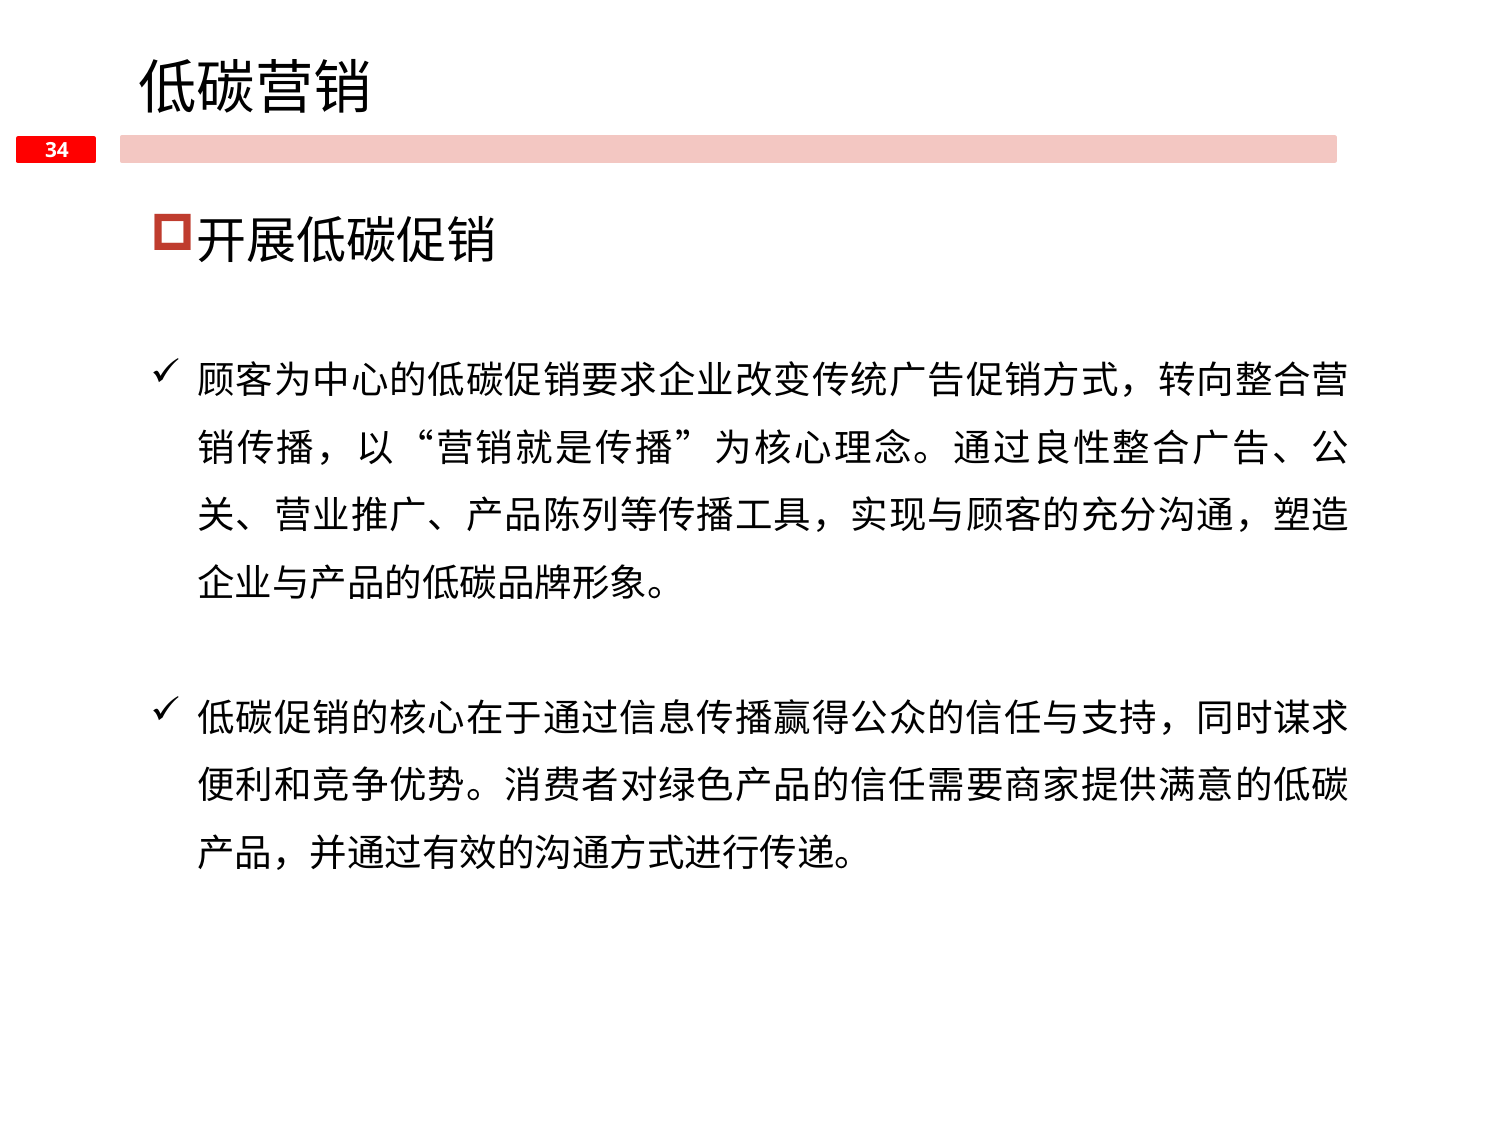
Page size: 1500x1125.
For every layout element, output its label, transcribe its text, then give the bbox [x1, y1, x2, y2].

text_box 低碳营销 [123, 42, 958, 128]
text_box [17, 129, 97, 189]
text_box 开展低碳促销 [135, 201, 1120, 295]
text_box 顾客为中心的低碳促销要求企业改变传统广告促销方式，转向整合营销传播，以“营销就是传播”为核心理念。通过良性整合广告、公关、营业推广、产品陈列等传播工具，实现与顾客的充分沟通，塑造企业与产品的低碳品牌形象。 低碳促销的核心在于通过信息传播赢得公众的信任与支持，同时谋求便利和竞争优势。消费者对绿色产品的信任需要商家提供满意的低碳产品，并通过有效的沟通方式进行传递。 [135, 326, 1365, 881]
